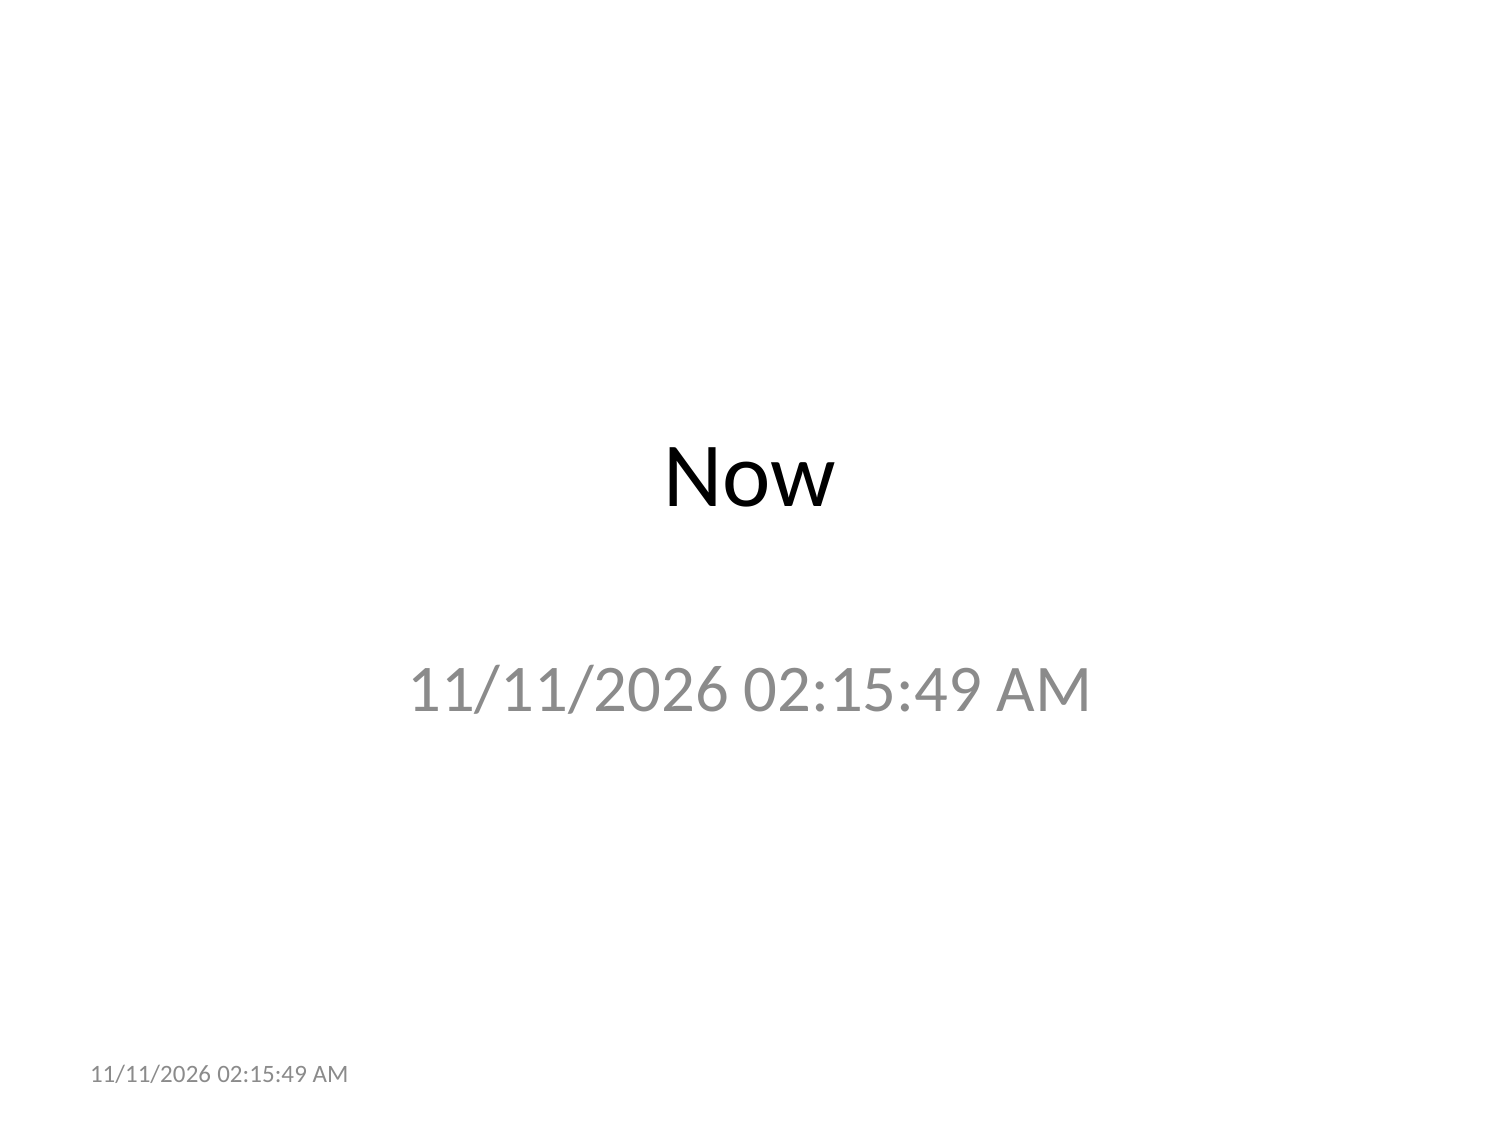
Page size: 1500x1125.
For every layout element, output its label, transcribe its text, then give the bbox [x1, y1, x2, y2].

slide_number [75, 1042, 425, 1103]
subtitle 2011-12-19 10:20:04 AM [225, 637, 1275, 925]
title Now [112, 349, 1388, 591]
